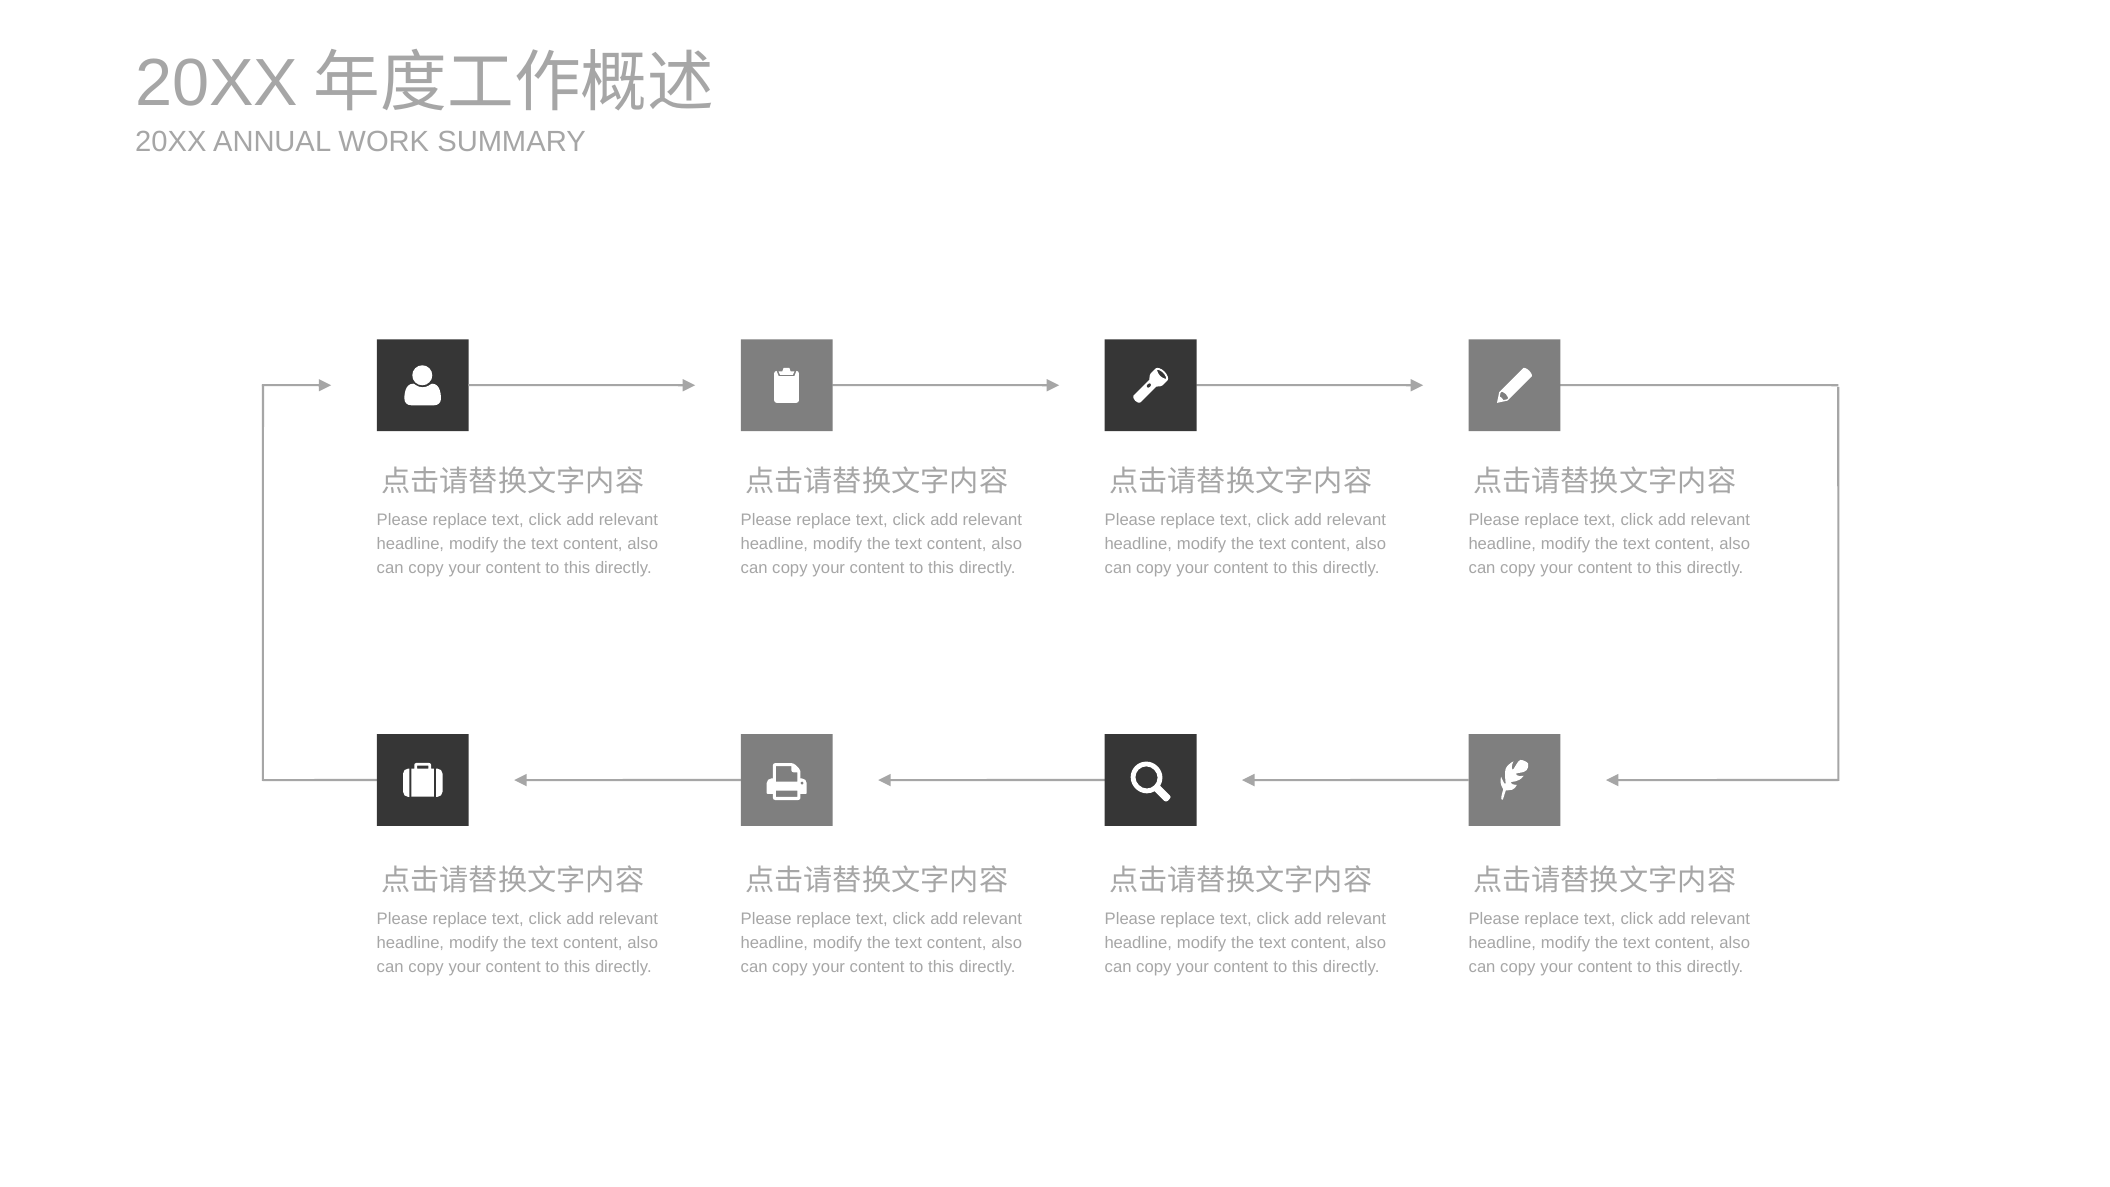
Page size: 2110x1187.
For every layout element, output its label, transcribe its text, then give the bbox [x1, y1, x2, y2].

text_box Please replace text, click add relevant headline, modify the text content, also can copy your content to this directly. [1468, 504, 1772, 577]
text_box [1242, 773, 1468, 787]
text_box 20XX ANNUAL WORK SUMMARY [135, 122, 596, 158]
text_box Please replace text, click add relevant headline, modify the text content, also can copy your content to this directly. [1104, 904, 1408, 977]
text_box 20XX年度工作概述 [135, 38, 783, 119]
text_box 点击请替换文字内容 [381, 854, 745, 897]
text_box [376, 339, 469, 432]
text_box [514, 773, 740, 787]
text_box [1197, 379, 1424, 392]
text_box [376, 734, 469, 826]
text_box Please replace text, click add relevant headline, modify the text content, also can copy your content to this directly. [376, 904, 680, 977]
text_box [740, 339, 833, 432]
text_box Please replace text, click add relevant headline, modify the text content, also can copy your content to this directly. [1468, 904, 1772, 977]
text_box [1468, 339, 1561, 432]
text_box 点击请替换文字内容 [745, 454, 1109, 497]
text_box Please replace text, click add relevant headline, modify the text content, also can copy your content to this directly. [740, 504, 1044, 577]
text_box Please replace text, click add relevant headline, modify the text content, also can copy your content to this directly. [376, 504, 680, 577]
text_box 点击请替换文字内容 [745, 854, 1109, 897]
text_box [1606, 773, 1839, 787]
text_box 点击请替换文字内容 [1473, 854, 1847, 897]
text_box 点击请替换文字内容 [1473, 454, 1847, 497]
text_box 点击请替换文字内容 [1109, 854, 1473, 897]
text_box [878, 773, 1104, 787]
text_box 点击请替换文字内容 [1109, 454, 1473, 497]
text_box [469, 379, 696, 392]
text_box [740, 734, 833, 826]
text_box [261, 379, 332, 392]
text_box Please replace text, click add relevant headline, modify the text content, also can copy your content to this directly. [1104, 504, 1408, 577]
text_box 点击请替换文字内容 [381, 454, 745, 497]
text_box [1468, 734, 1561, 826]
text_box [1104, 734, 1197, 826]
text_box Please replace text, click add relevant headline, modify the text content, also can copy your content to this directly. [740, 904, 1044, 977]
text_box [833, 379, 1060, 392]
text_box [1104, 339, 1197, 432]
